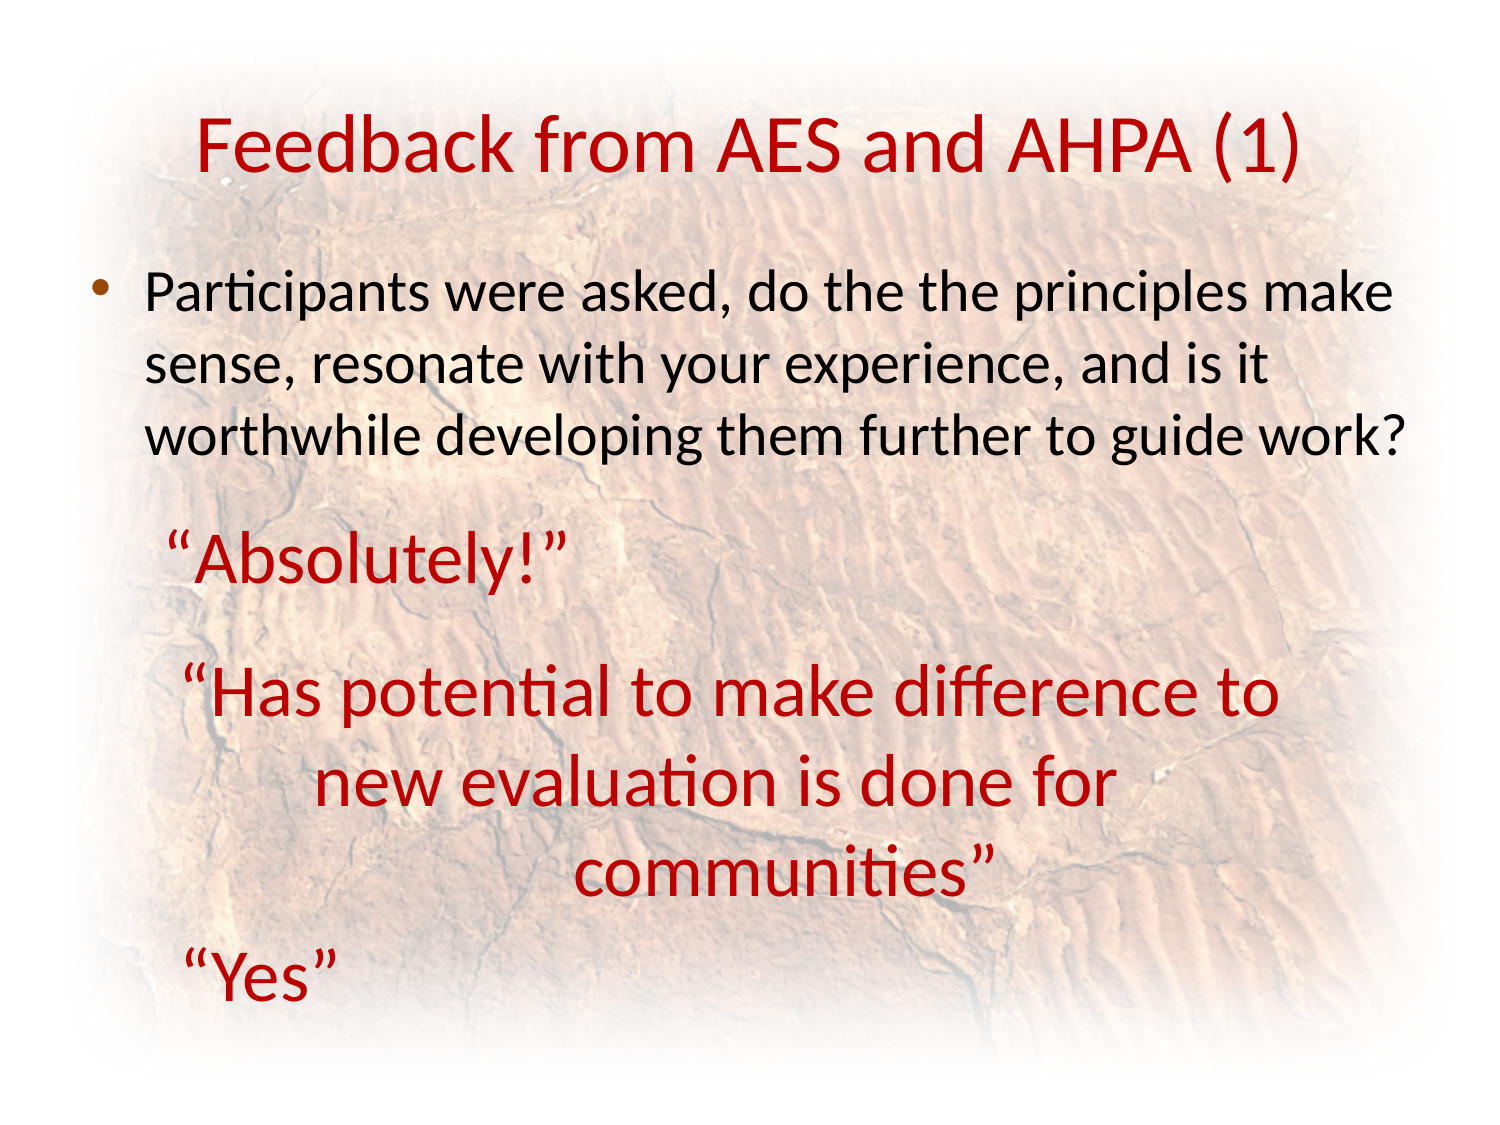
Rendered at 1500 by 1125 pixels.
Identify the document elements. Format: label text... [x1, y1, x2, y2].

list Participants were asked, do the the principles make sense, resonate with your experience, and is it worthwhile developing them further to guide work? “Absolutely!” “Has potential to make difference to new evaluation is done for communities” “Yes” [75, 243, 1425, 1083]
title Feedback from AES and AHPA (1) [75, 45, 1425, 233]
